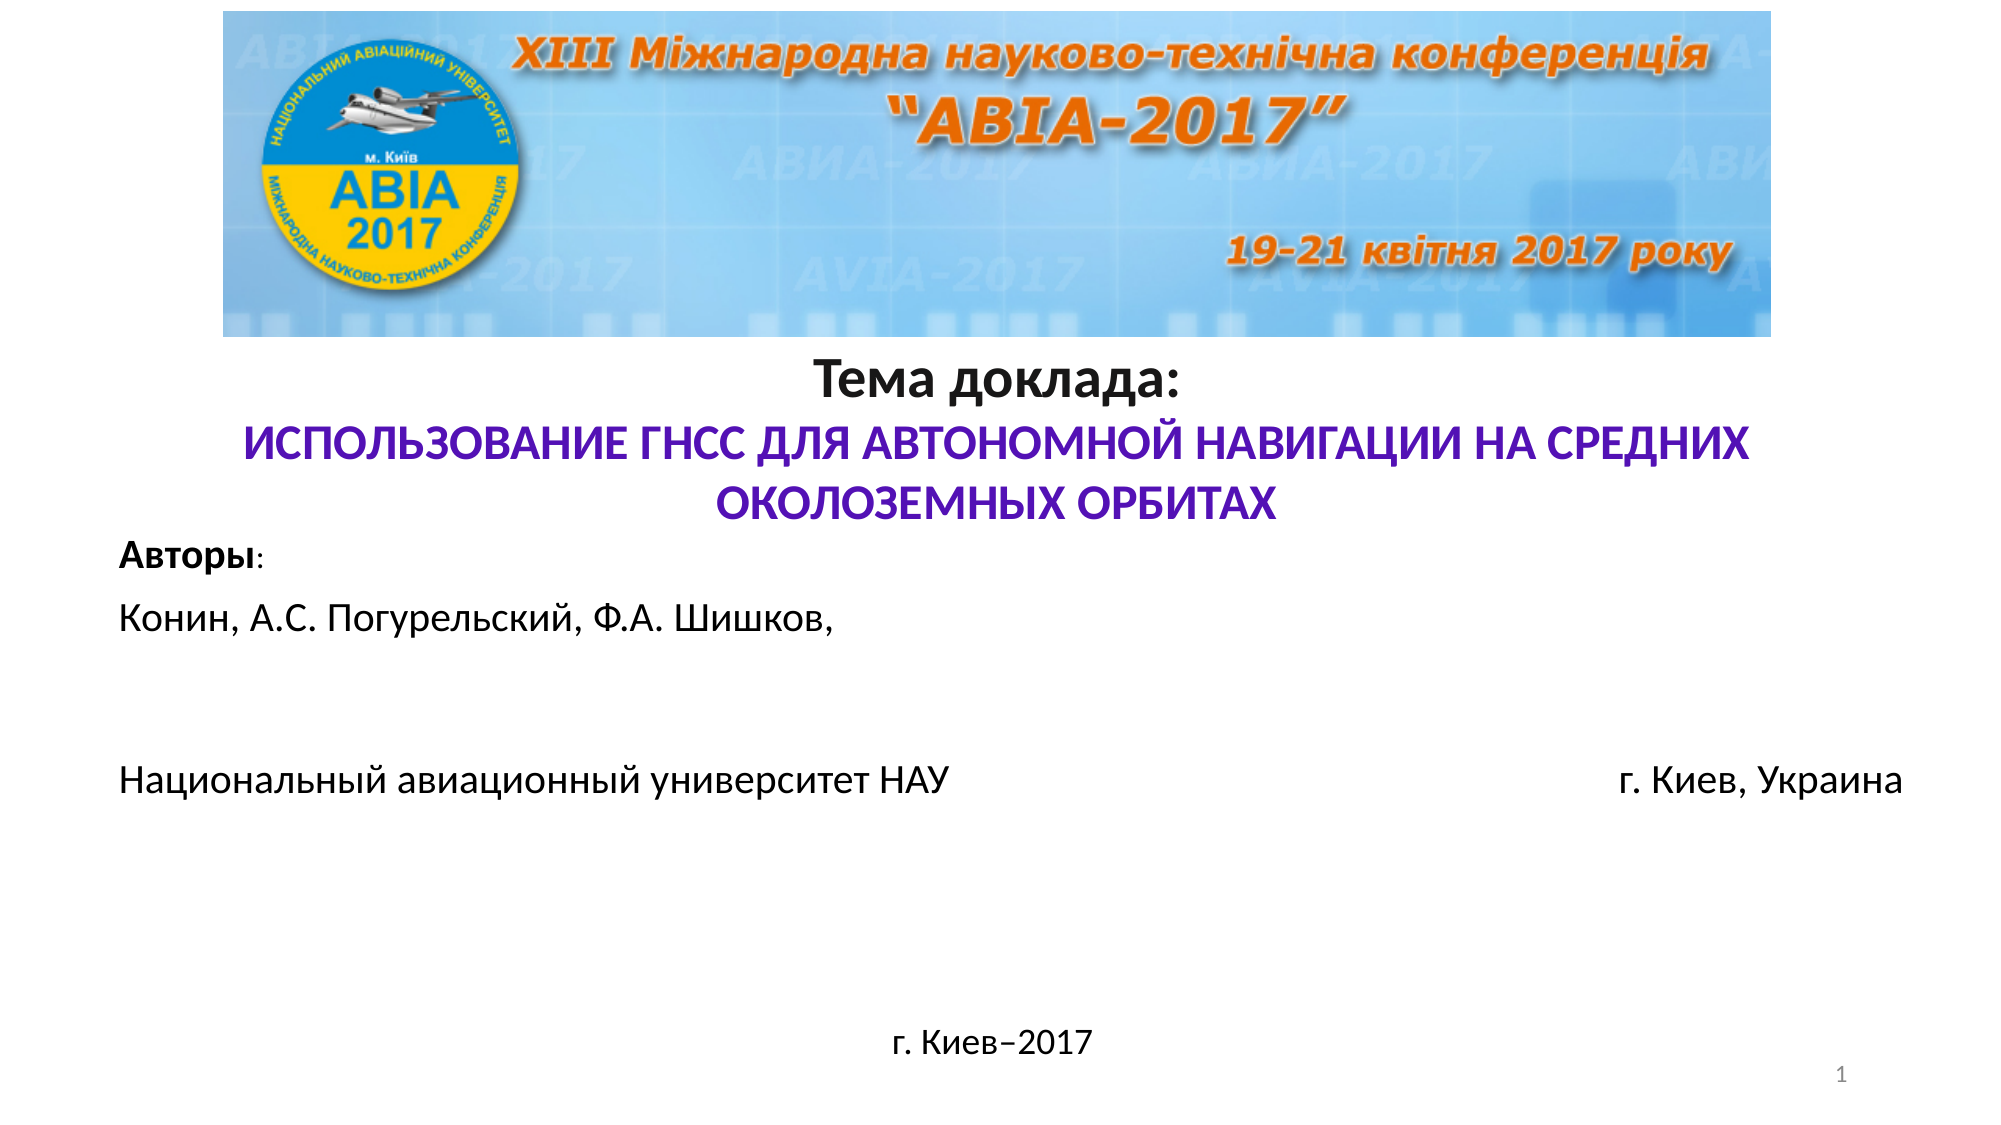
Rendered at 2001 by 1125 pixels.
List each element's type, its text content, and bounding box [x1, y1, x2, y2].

text_box г. Киев–2017 [877, 1009, 1155, 1115]
text_box Авторы: Конин, А.С. Погурельский, Ф.А. Шишков, Национальный авиационный университет НАУ г. Киев, Украина [104, 456, 1928, 810]
text_box Тема доклада: ИСПОЛЬЗОВАНИЕ ГНСС ДЛЯ АВТОНОМНОЙ НАВИГАЦИИ НА СРЕДНИХ ОКОЛОЗЕМНЫХ ОРБИТАХ [196, 262, 1798, 456]
slide_number 1 [1412, 1042, 1863, 1103]
picture [223, 11, 1771, 337]
